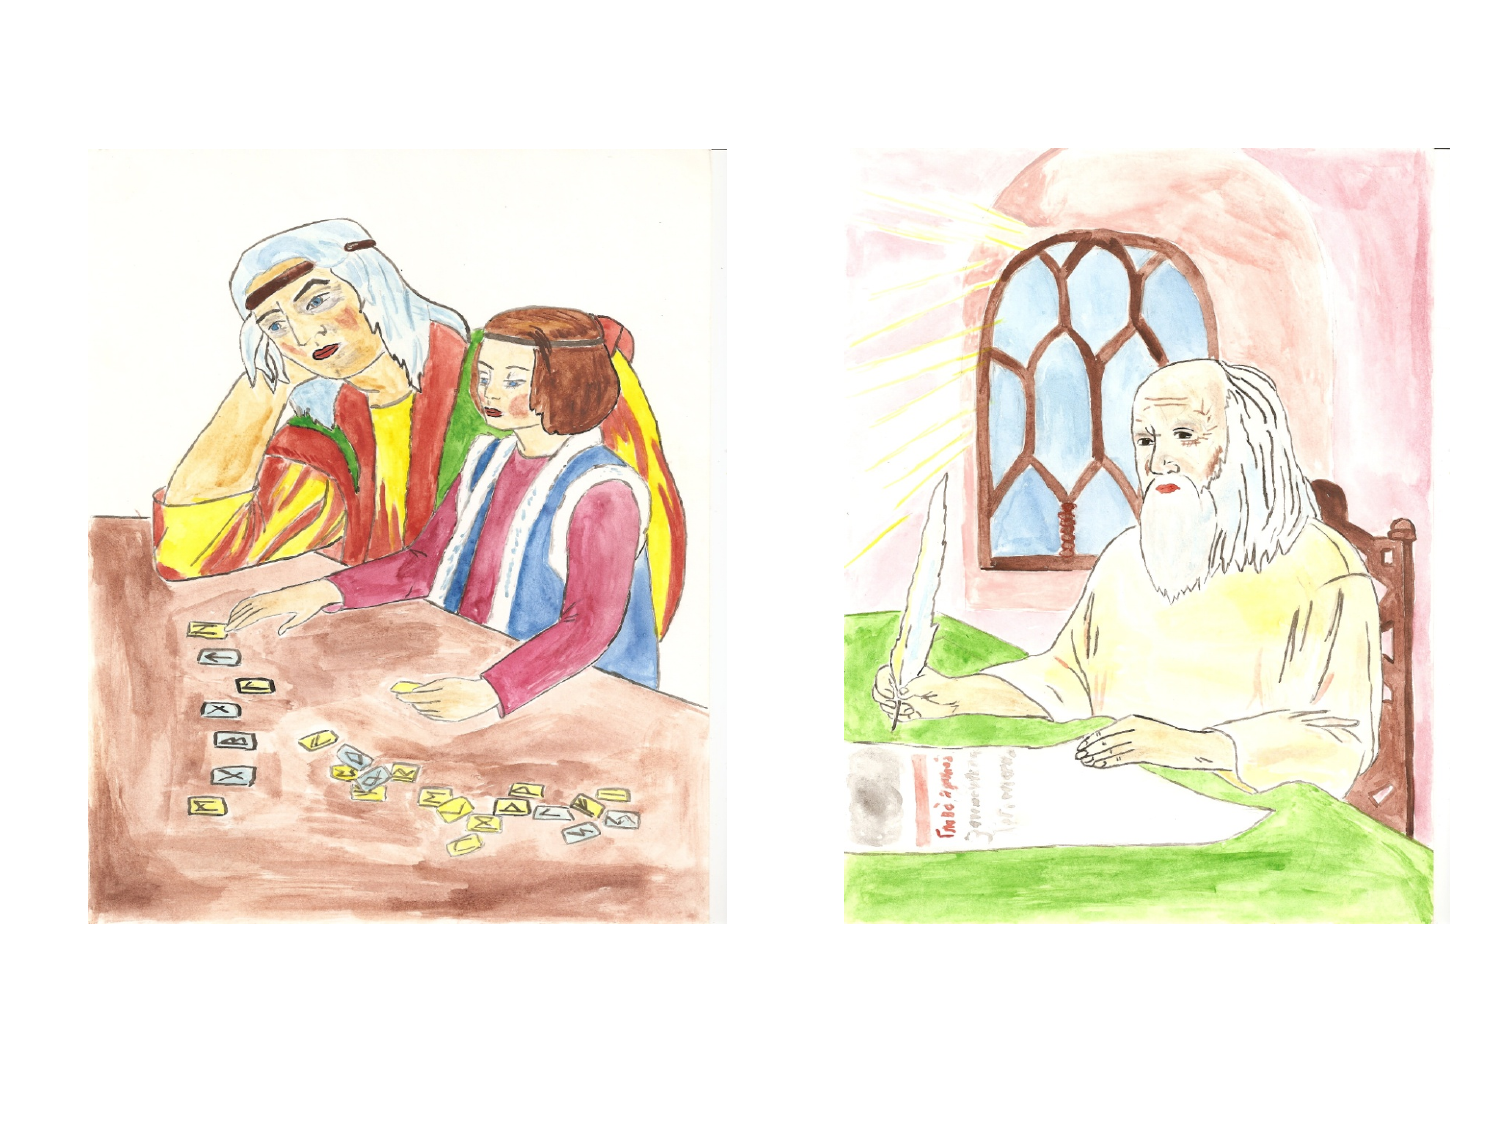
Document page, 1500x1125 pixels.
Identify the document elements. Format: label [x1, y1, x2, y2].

picture [88, 148, 727, 925]
picture [844, 148, 1450, 925]
